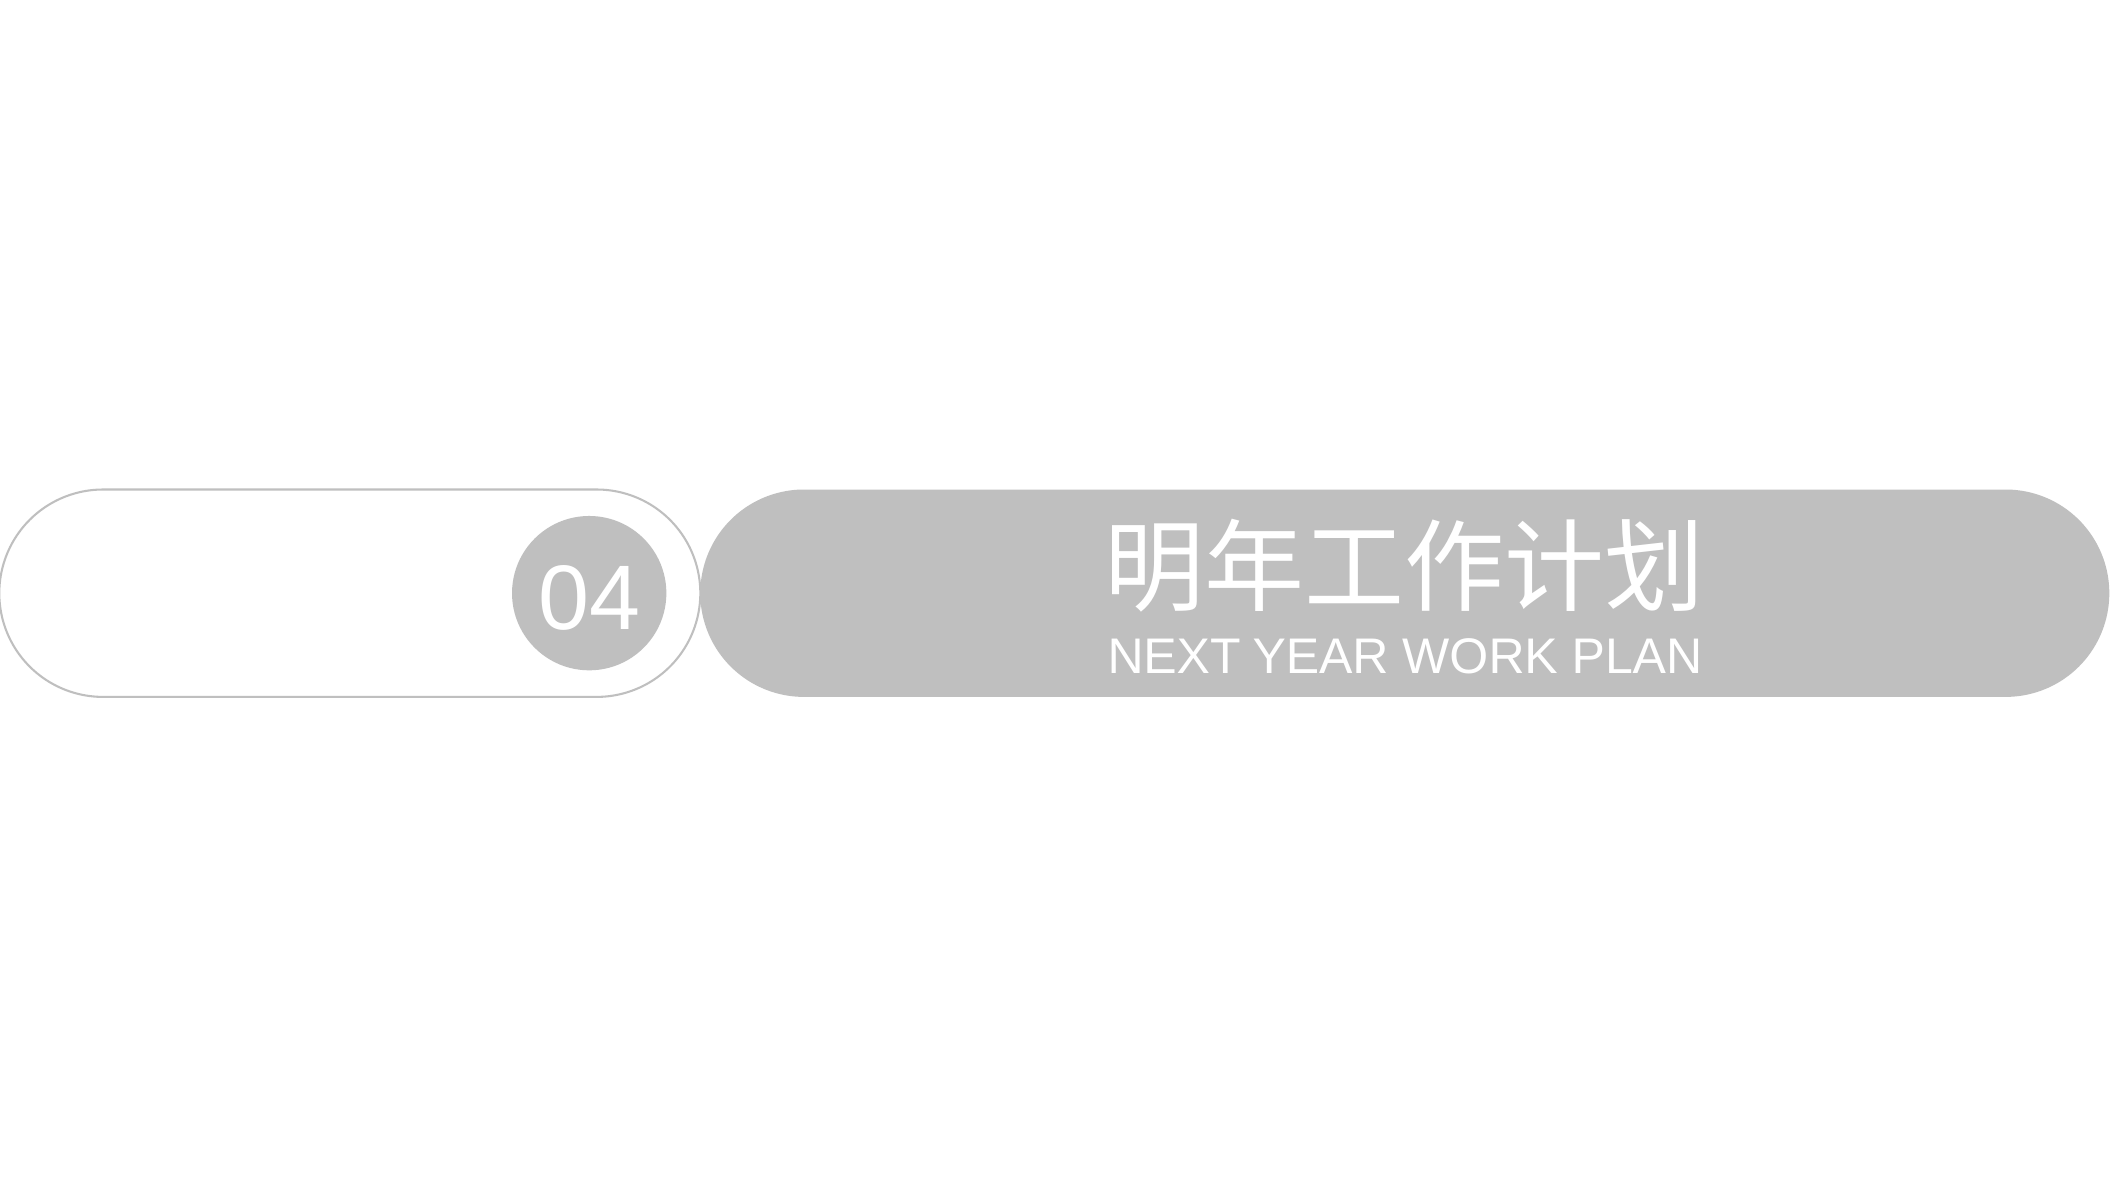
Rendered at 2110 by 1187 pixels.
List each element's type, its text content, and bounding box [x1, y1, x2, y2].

text_box [0, 488, 700, 698]
text_box 04 [510, 514, 668, 672]
text_box [699, 488, 2110, 698]
